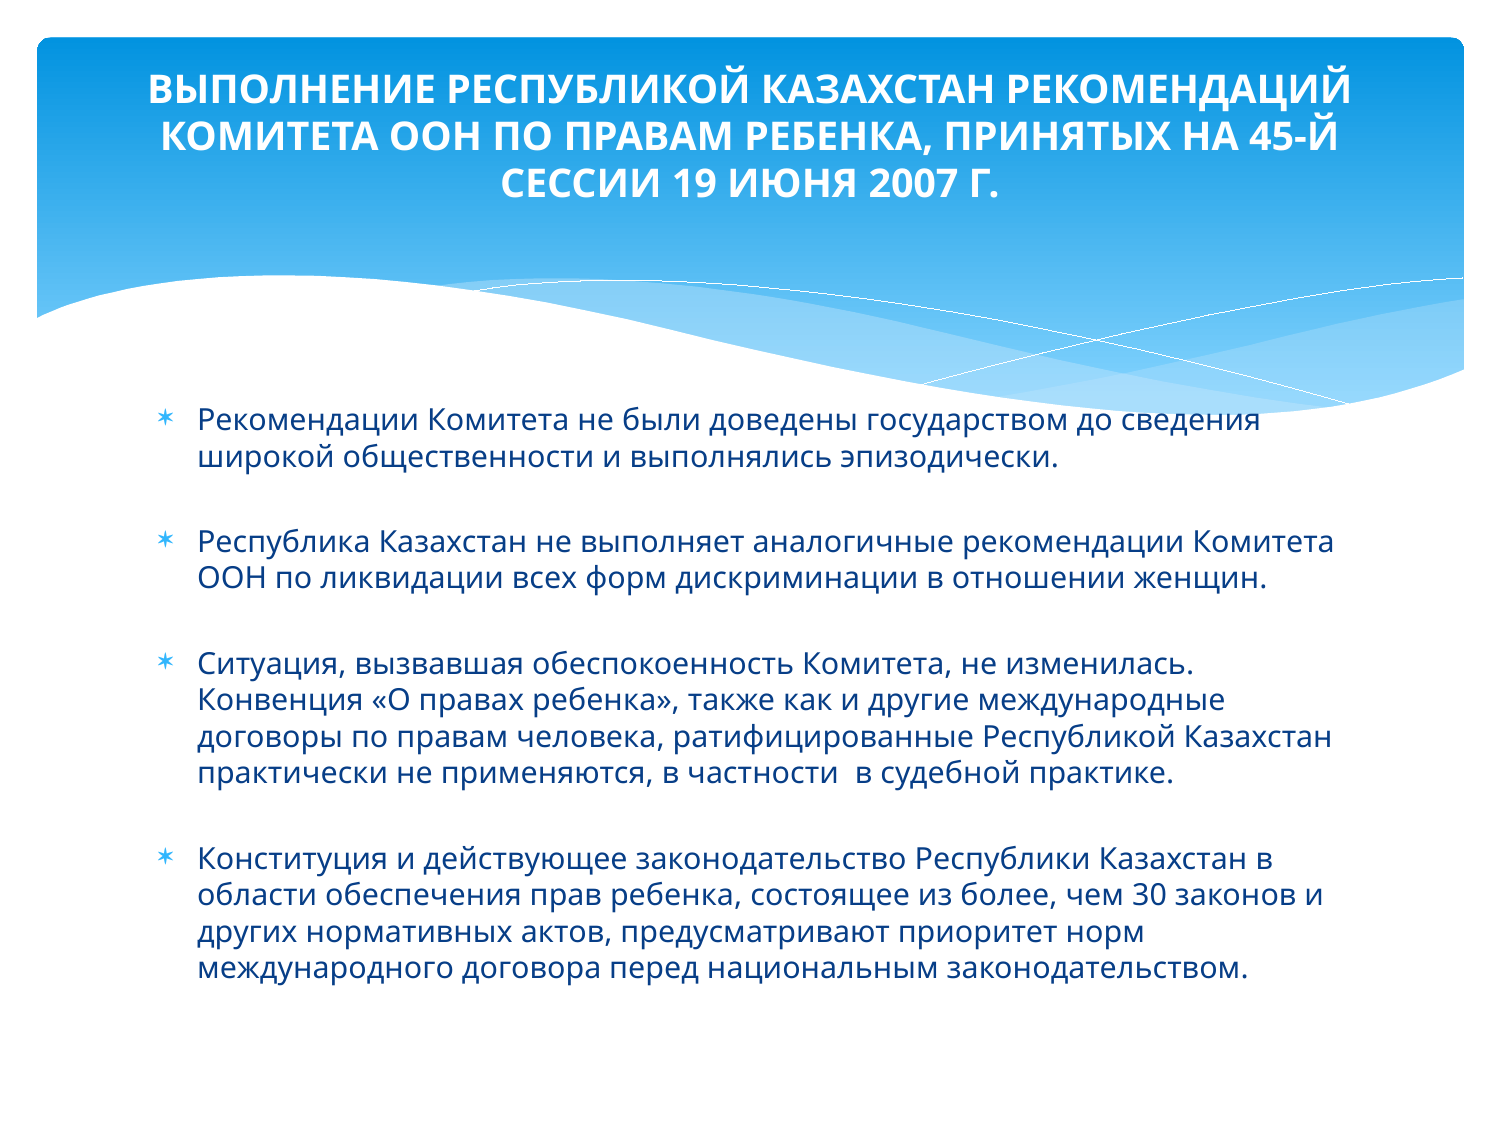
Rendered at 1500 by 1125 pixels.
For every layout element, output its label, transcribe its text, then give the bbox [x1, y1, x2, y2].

title ВЫПОЛНЕНИЕ РЕСПУБЛИКОЙ КАЗАХСТАН РЕКОМЕНДАЦИЙ КОМИТЕТА ООН ПО ПРАВАМ РЕБЕНКА, ПРИНЯТЫХ НА 45-Й СЕССИИ 19 ИЮНЯ 2007 Г. [75, 55, 1425, 261]
list Рекомендации Комитета не были доведены государством до сведения широкой общественности и выполнялись эпизодически. Республика Казахстан не выполняет аналогичные рекомендации Комитета ООН по ликвидации всех форм дискриминации в отношении женщин. Ситуация, вызвавшая обеспокоенность Комитета, не изменилась. Конвенция «О правах ребенка», также как и другие международные договоры по правам человека, ратифицированные Республикой Казахстан практически не применяются, в частности в судебной практике. Конституция и действующее законодательство Республики Казахстан в области обеспечения прав ребенка, состоящее из более, чем 30 законов и других нормативных актов, предусматривают приоритет норм международного договора перед национальным законодательством. [143, 349, 1359, 1047]
